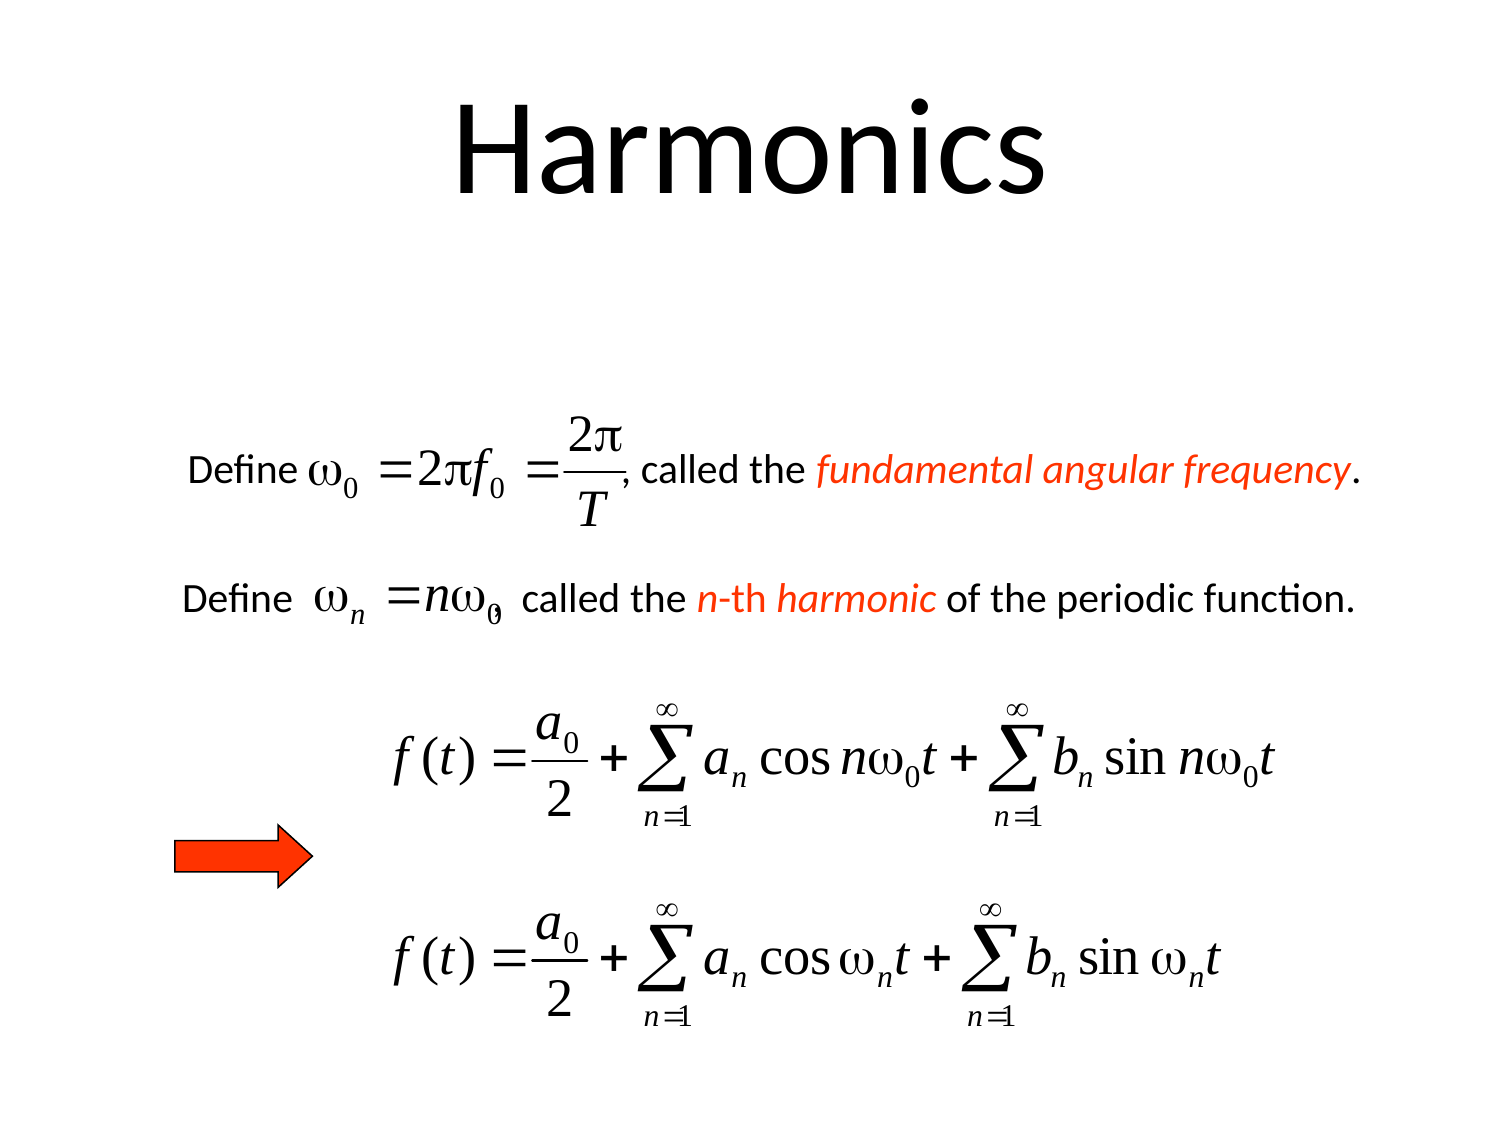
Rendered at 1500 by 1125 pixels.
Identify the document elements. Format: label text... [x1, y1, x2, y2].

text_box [162, 401, 1388, 538]
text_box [374, 683, 1288, 838]
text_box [162, 558, 1377, 638]
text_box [374, 883, 1234, 1038]
title Harmonics [75, 45, 1425, 233]
text_box [174, 824, 313, 888]
